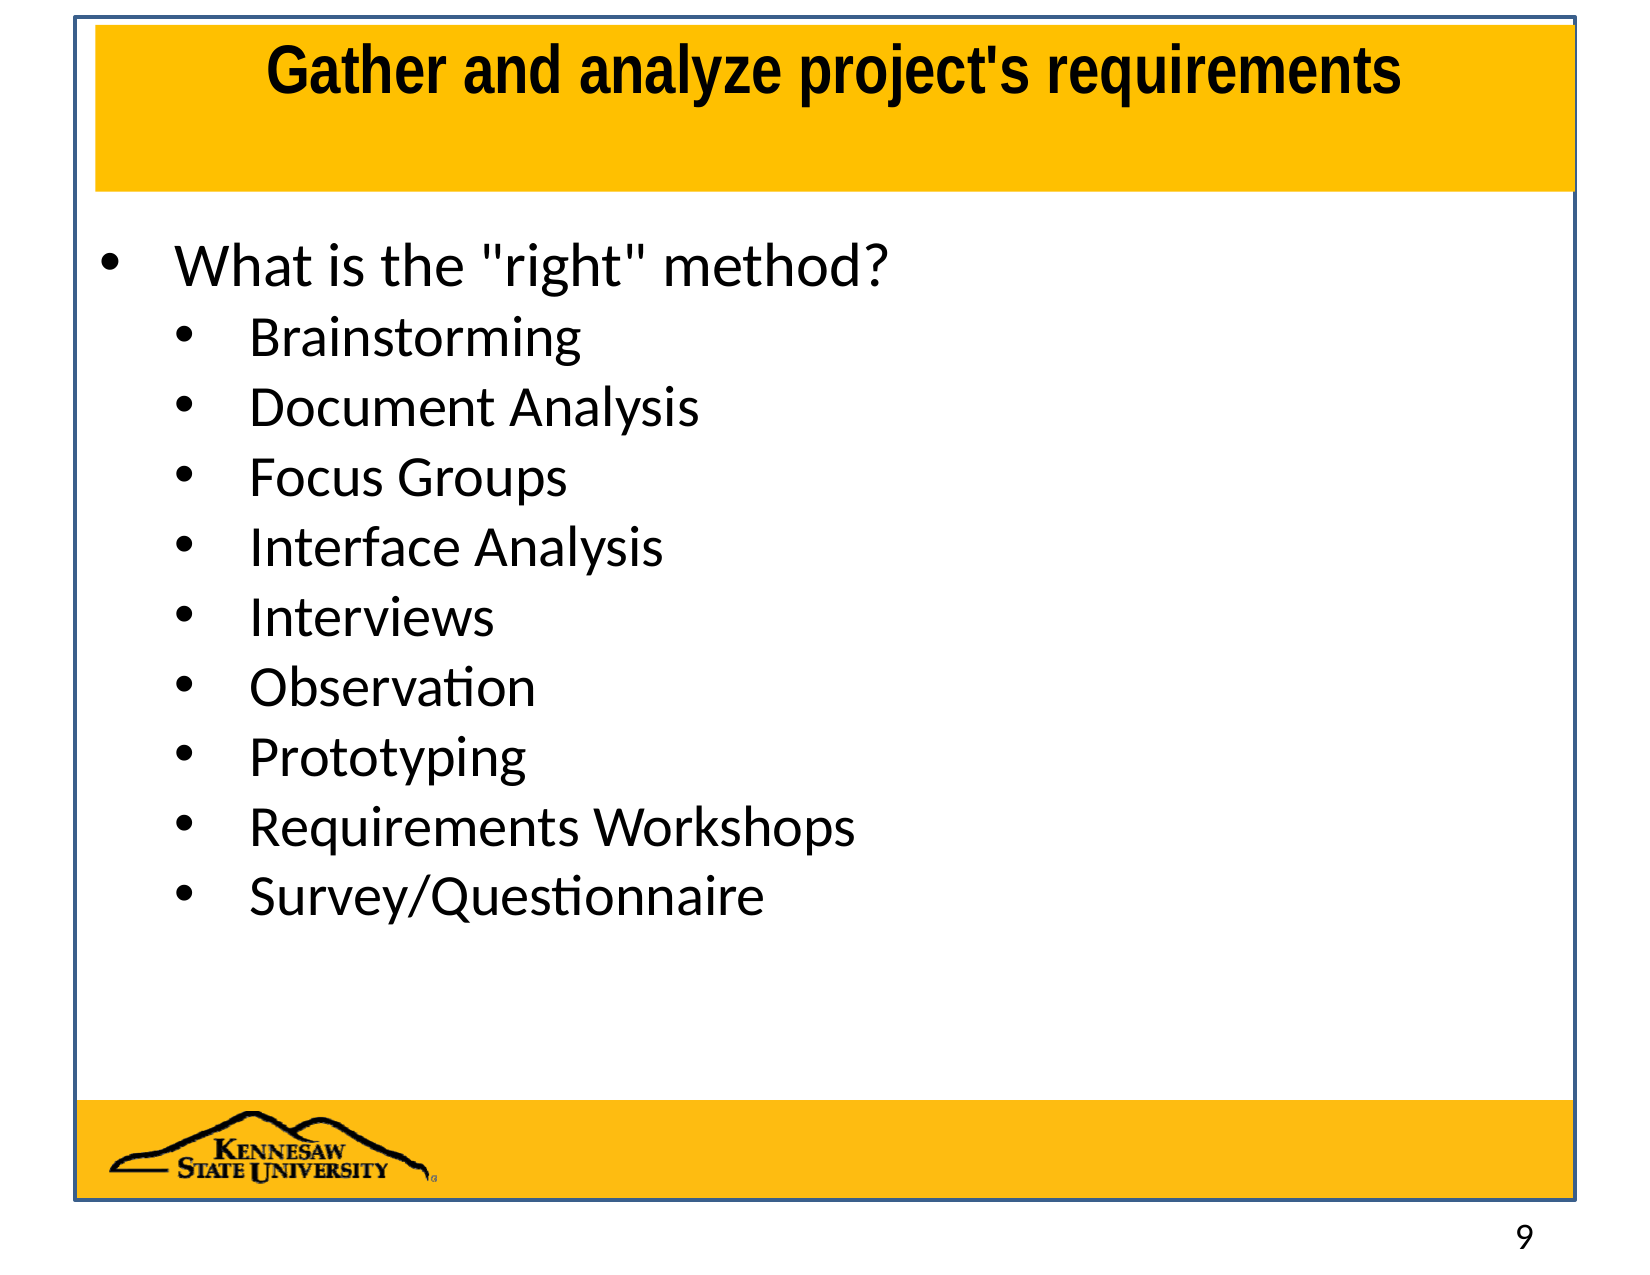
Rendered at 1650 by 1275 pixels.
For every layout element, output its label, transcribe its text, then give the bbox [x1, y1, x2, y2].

picture [108, 1111, 437, 1184]
title Gather and analyze project's requirements [95, 24, 1575, 192]
list What is the "right" method? Brainstorming Document Analysis Focus Groups Interface Analysis Interviews Observation Prototyping Requirements Workshops Survey/Questionnaire [99, 223, 1550, 1032]
